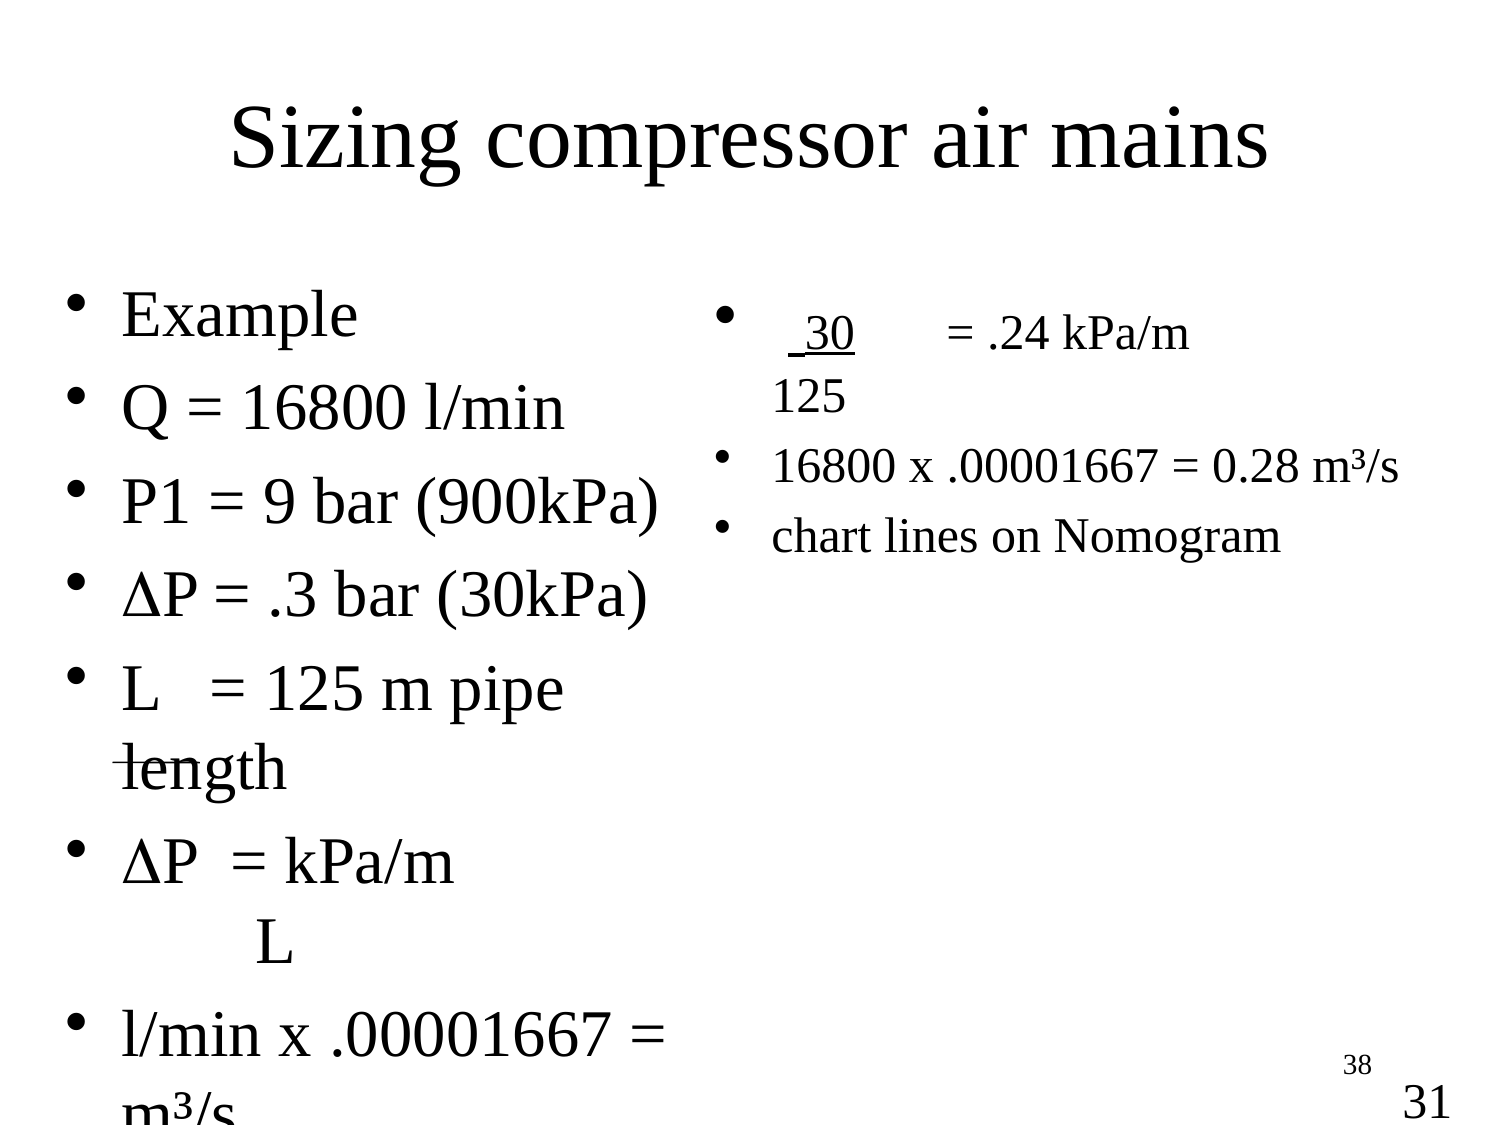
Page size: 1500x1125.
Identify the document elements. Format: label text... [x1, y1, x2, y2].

list Example Q = 16800 l/min P1 = 9 bar (900kPa) P = .3 bar (30kPa) L = 125 m pipe length P = kPa/m L l/min x .00001667 = m³/s [49, 262, 738, 938]
title Sizing compressor air mains [112, 37, 1388, 226]
slide_number 38 [1074, 1024, 1388, 1101]
text_box 31 [1387, 1061, 1500, 1125]
list 30 = .24 kPa/m 125 16800 x .00001667 = 0.28 m³/s chart lines on Nomogram [699, 274, 1451, 951]
